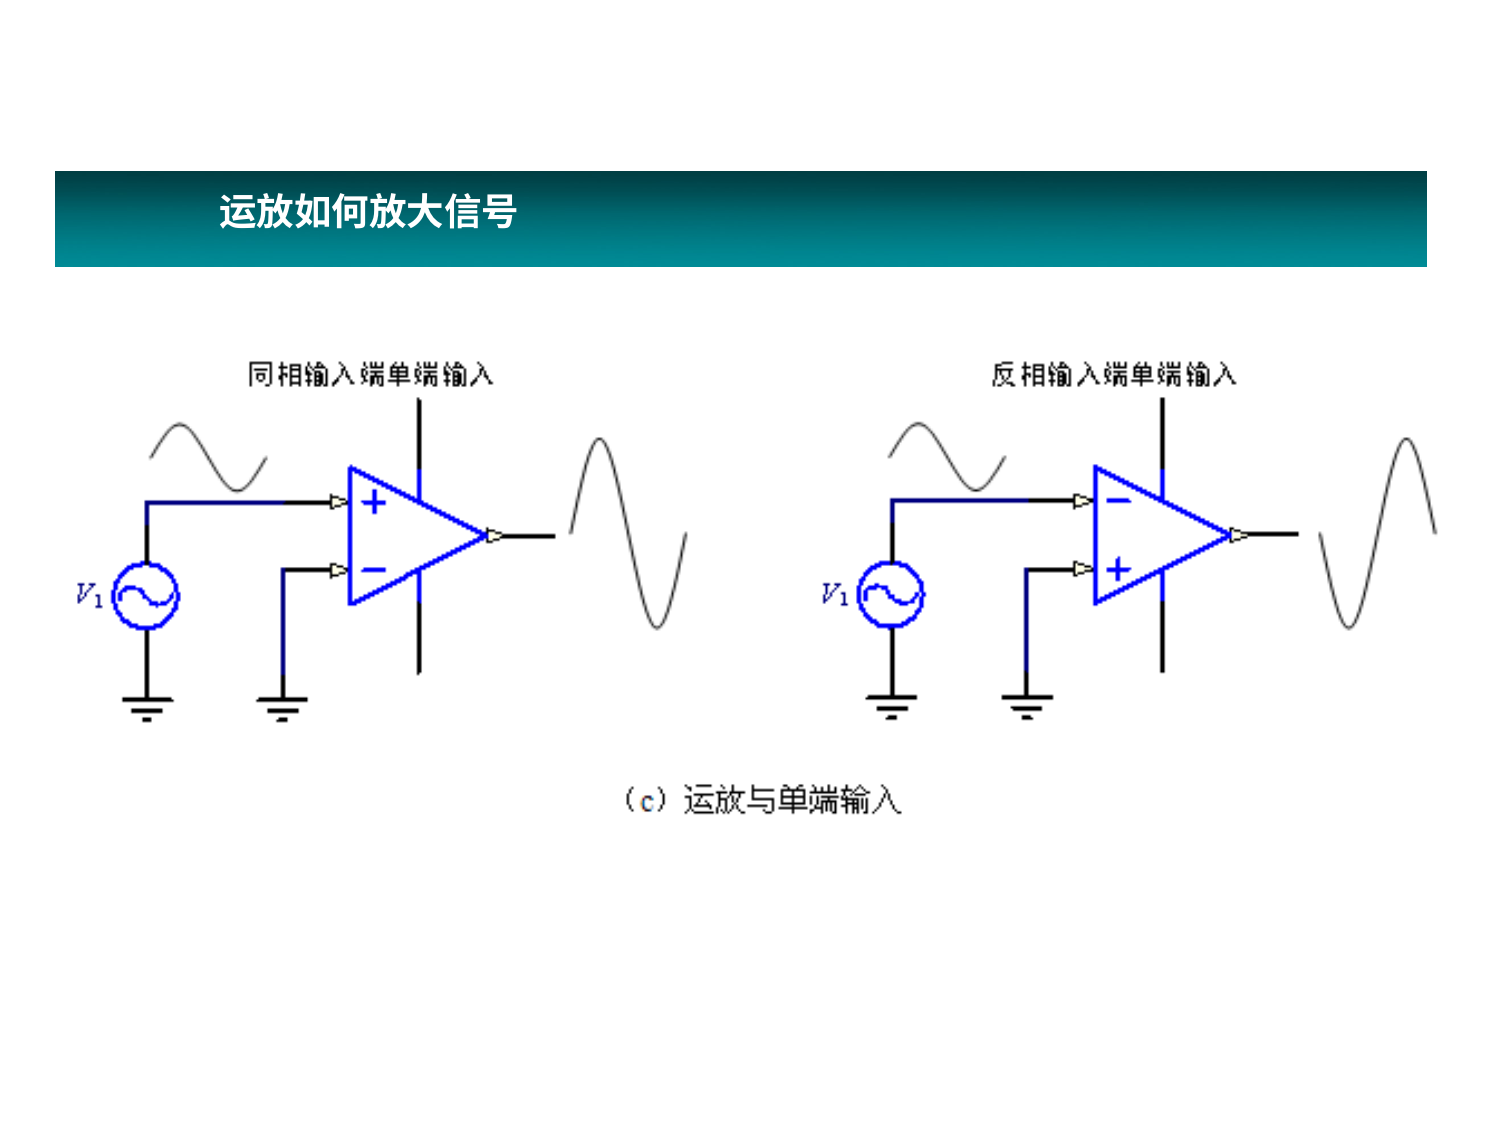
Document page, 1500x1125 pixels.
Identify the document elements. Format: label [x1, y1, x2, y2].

picture [56, 349, 1452, 821]
picture [55, 170, 1428, 267]
